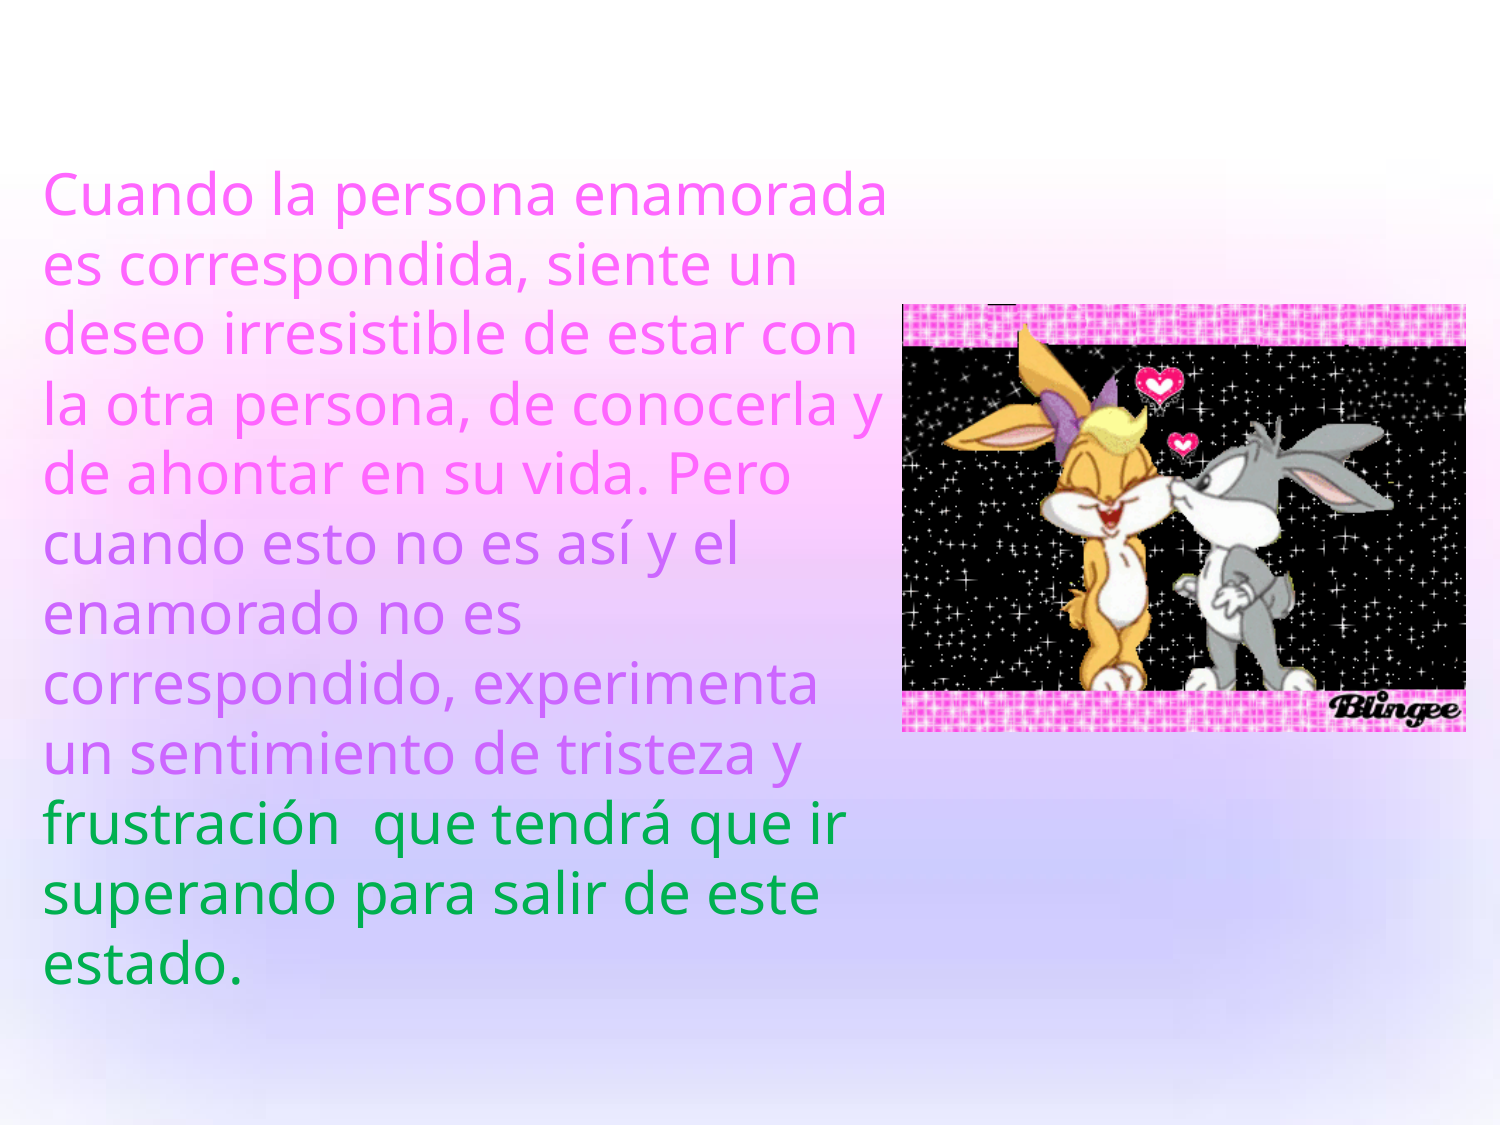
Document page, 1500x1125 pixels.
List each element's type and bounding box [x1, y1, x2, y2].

list [901, 304, 1466, 732]
picture [0, 0, 1500, 1125]
